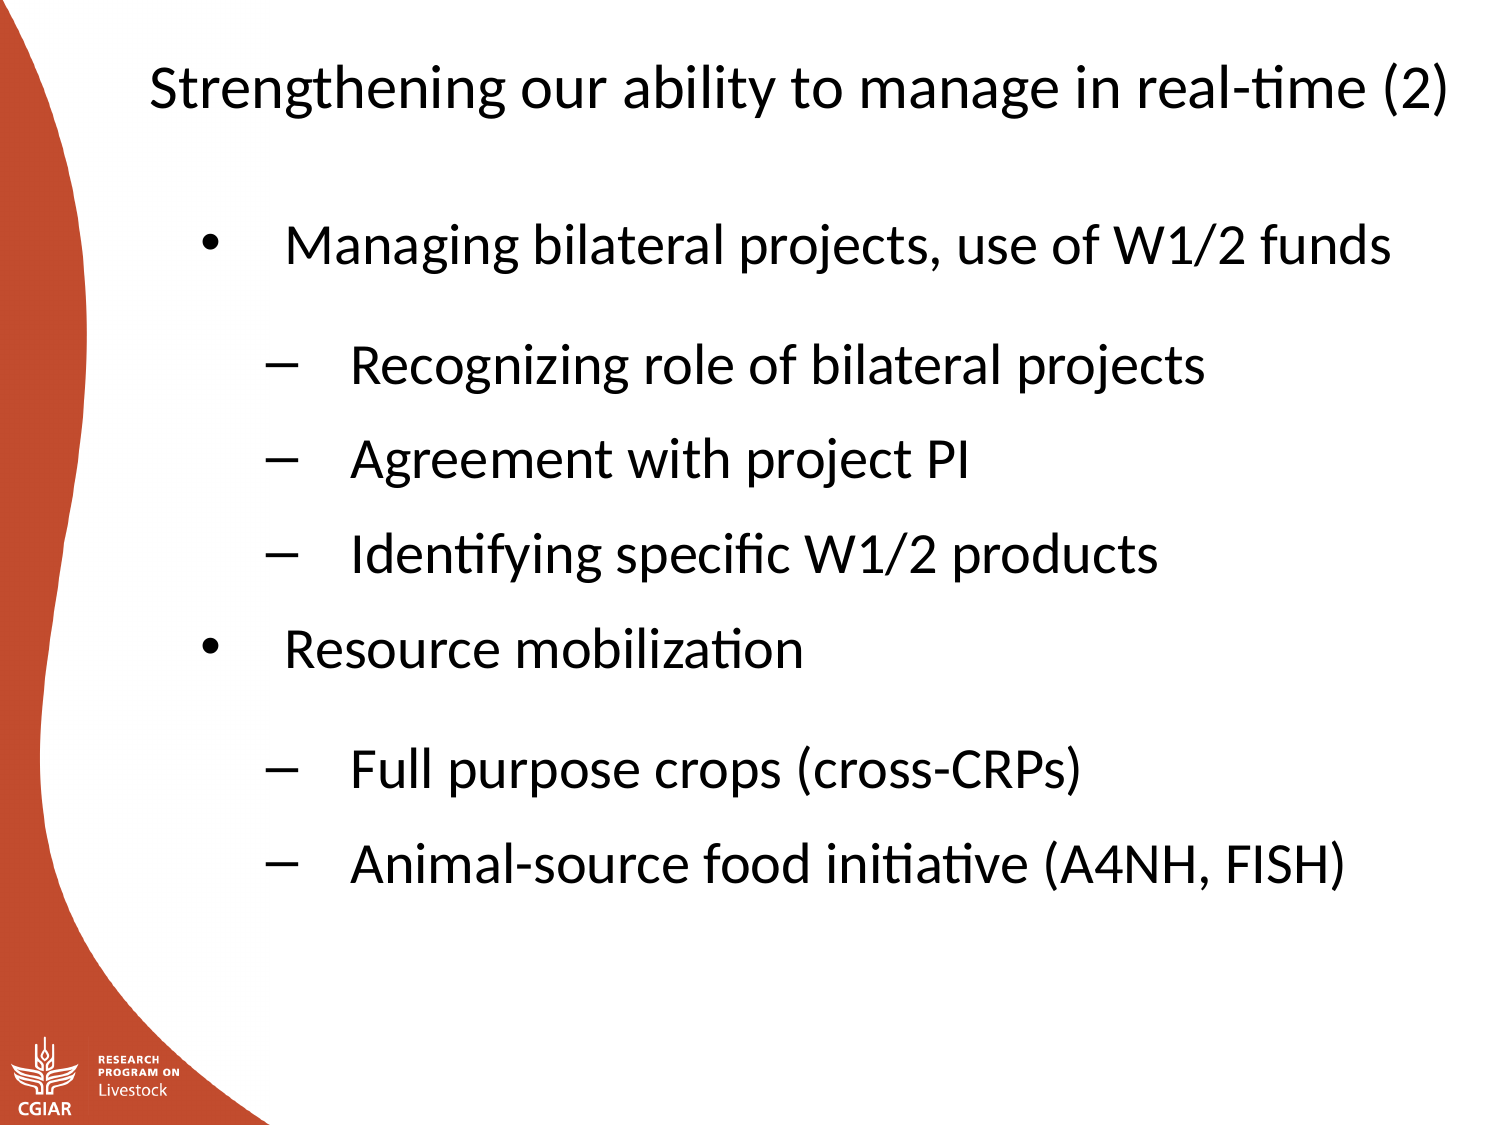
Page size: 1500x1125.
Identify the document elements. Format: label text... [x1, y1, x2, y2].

picture [0, 0, 270, 1125]
list Strengthening our ability to manage in real-time (2) [134, 38, 1472, 226]
list Managing bilateral projects, use of W1/2 funds Recognizing role of bilateral projects Agreement with project PI Identifying specific W1/2 products Resource mobilization Full purpose crops (cross-CRPs) Animal-source food initiative (A4NH, FISH) [185, 198, 1411, 1065]
